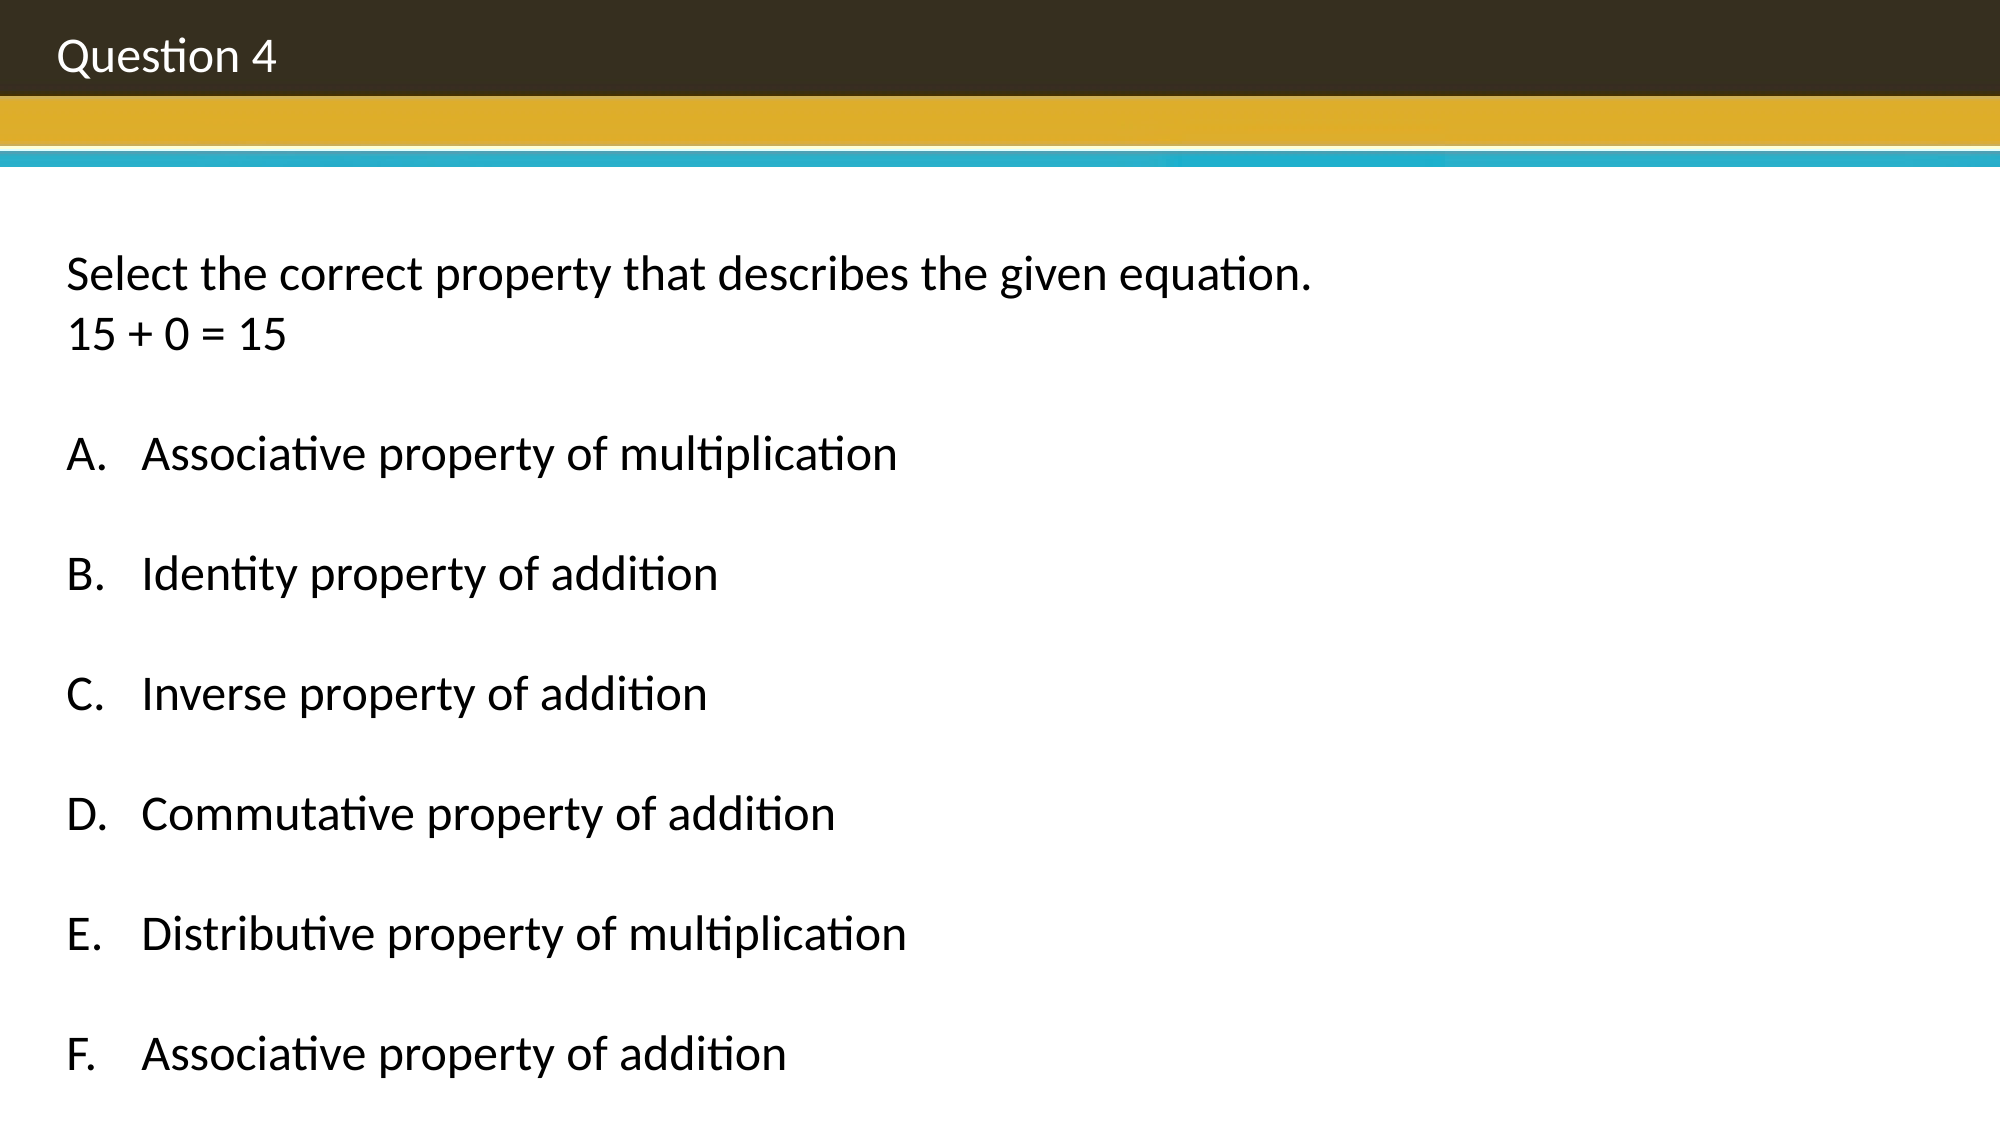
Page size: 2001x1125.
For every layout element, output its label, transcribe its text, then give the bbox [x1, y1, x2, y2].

text_box Question 4 [41, 14, 293, 90]
picture [0, 0, 2000, 167]
text_box Select the correct property that describes the given equation. 15 + 0 = 15 Associative property of multiplication Identity property of addition Inverse property of addition Commutative property of addition Distributive property of multiplication Associative property of addition [51, 233, 1329, 1125]
